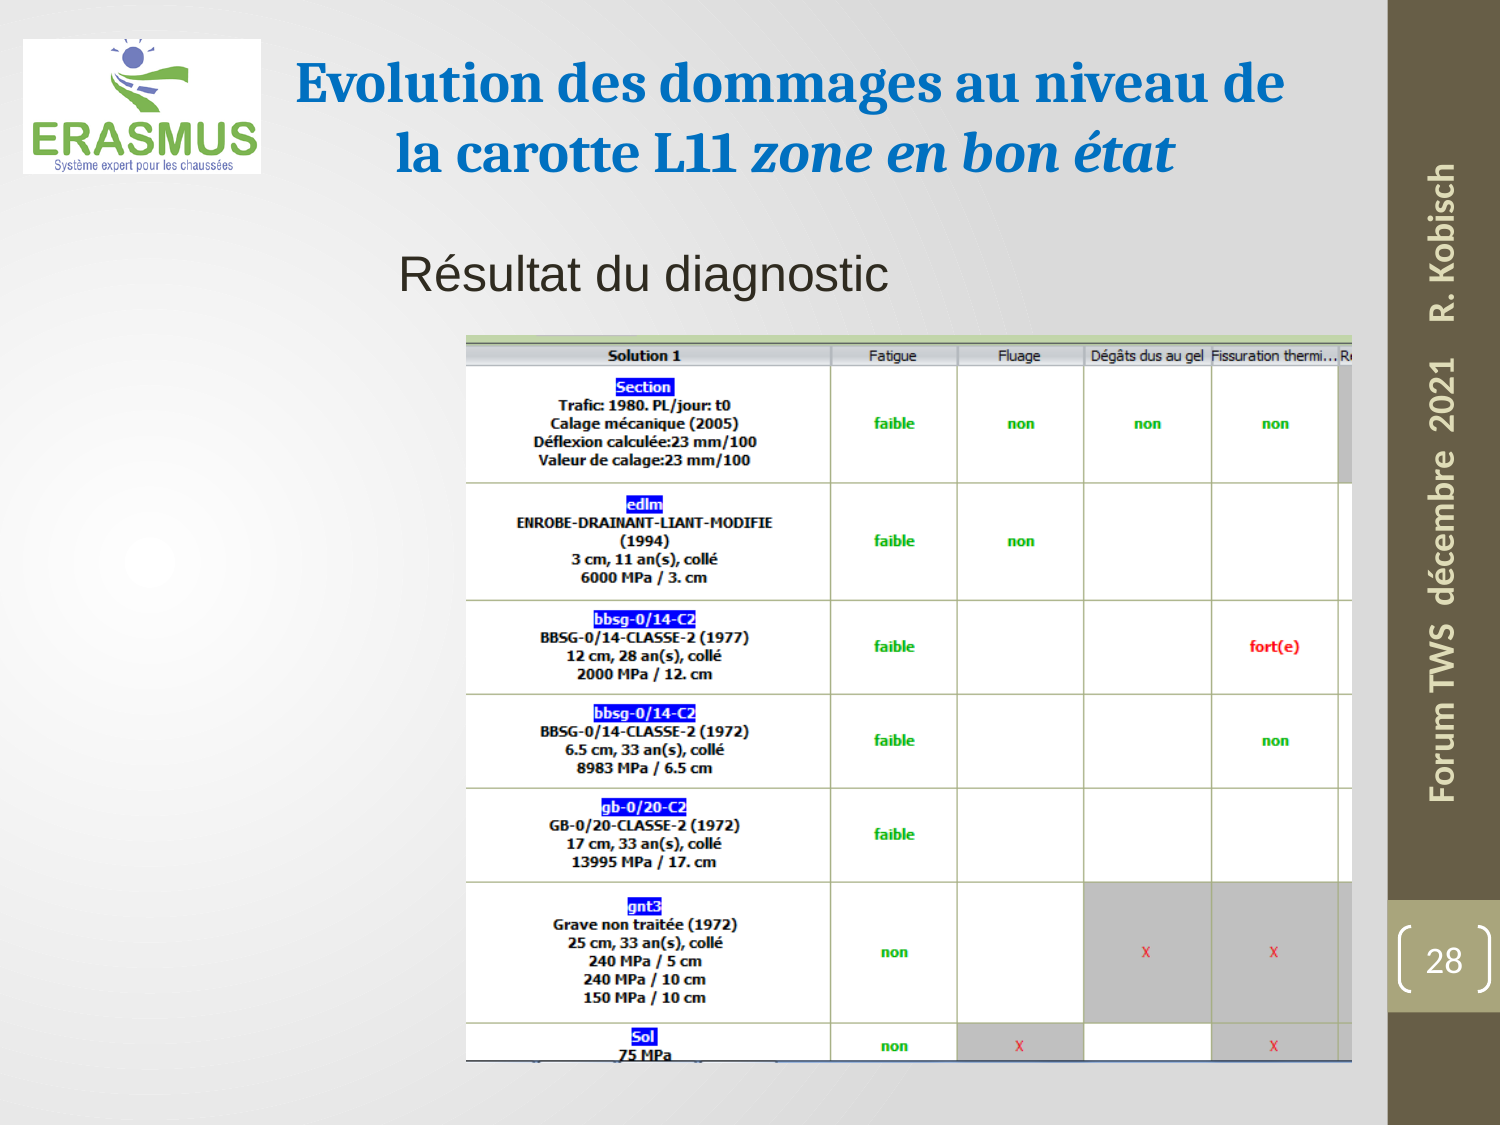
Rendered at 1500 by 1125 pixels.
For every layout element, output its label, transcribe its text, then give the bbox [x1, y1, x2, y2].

slide_number 28 [1397, 924, 1492, 994]
footer Forum TWS décembre 2021 R. Kobisch [1408, 78, 1469, 889]
picture [465, 334, 1352, 1063]
picture [23, 38, 262, 175]
text_box Résultat du diagnostic [383, 234, 1122, 310]
text_box Evolution des dommages au niveau de la carotte L11 zone en bon état [277, 36, 1306, 191]
